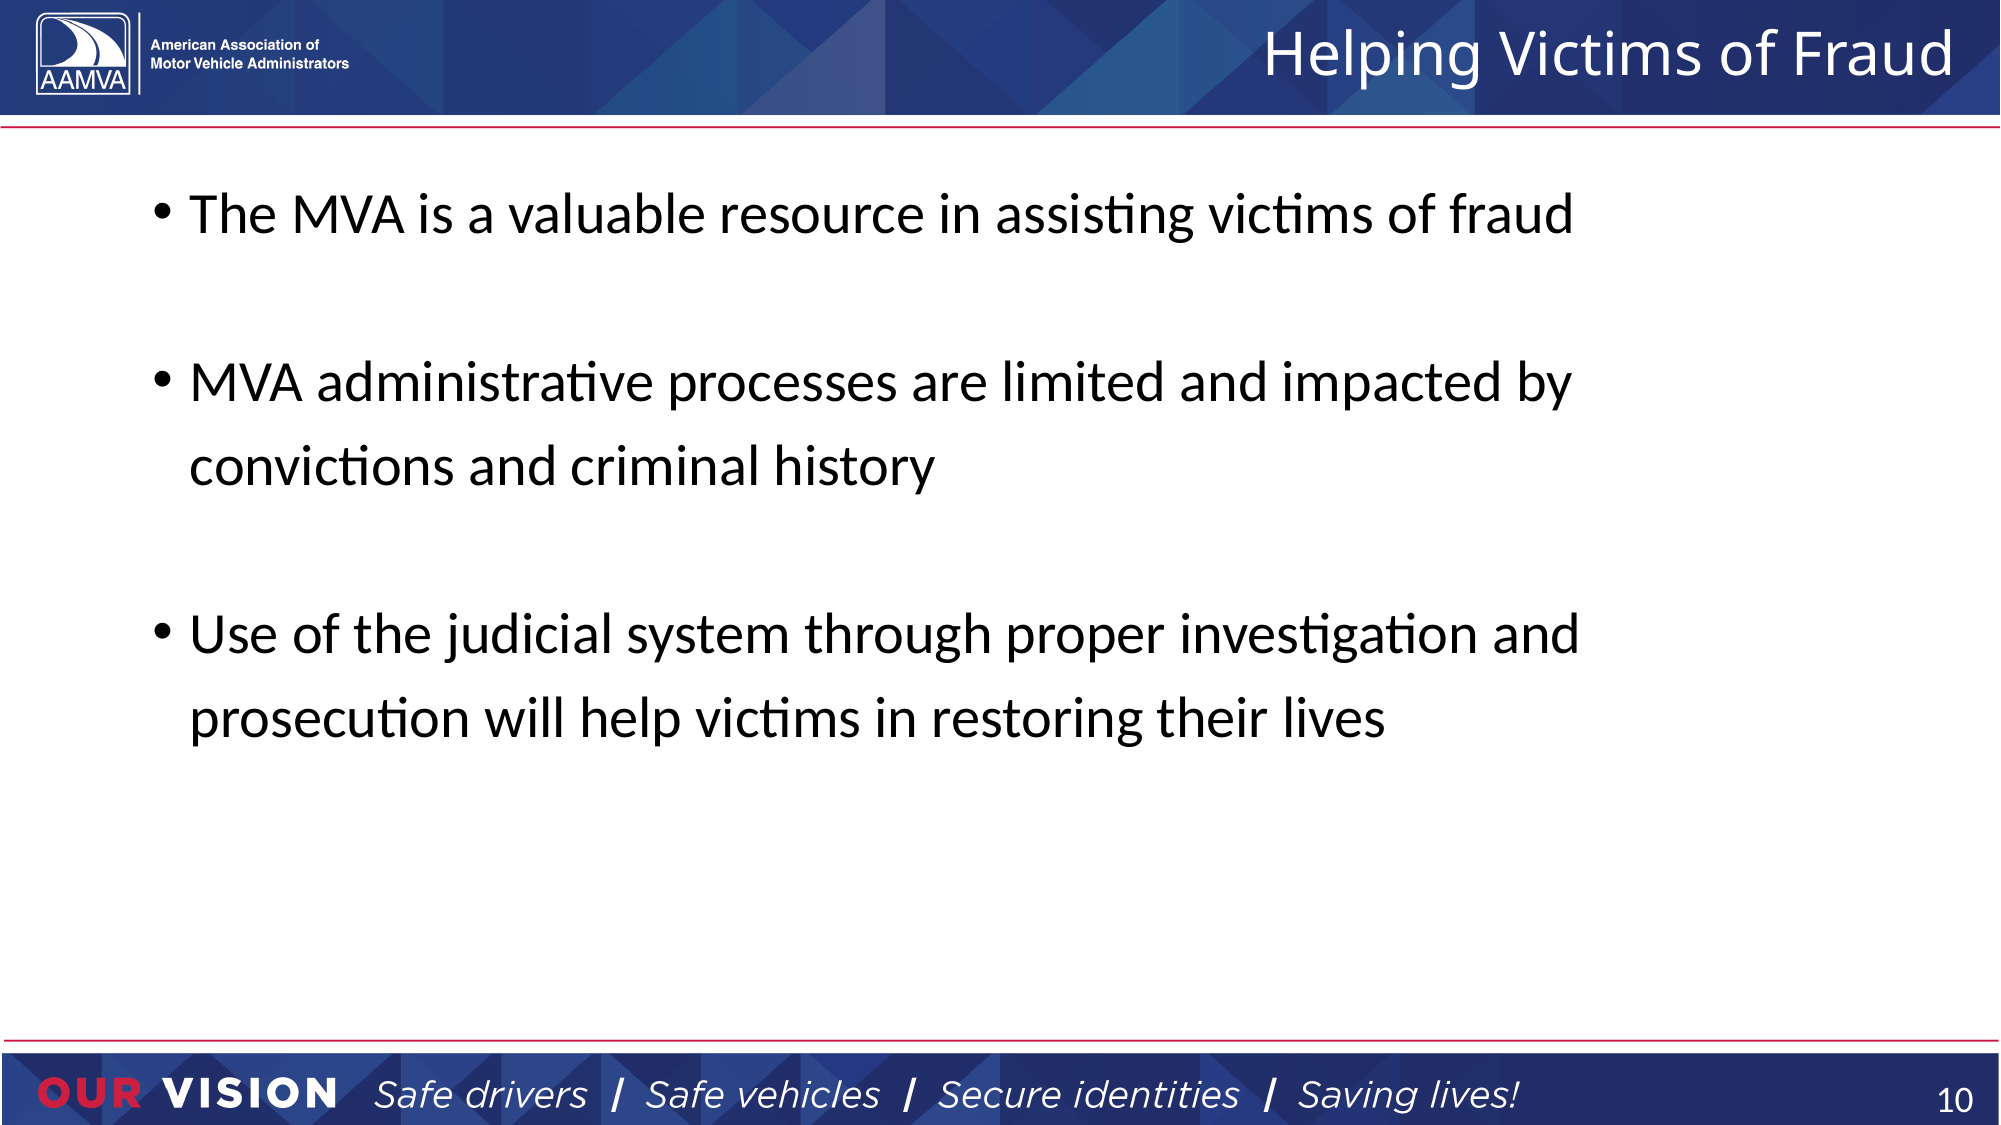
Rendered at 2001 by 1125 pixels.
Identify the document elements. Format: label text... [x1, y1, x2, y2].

slide_number 10 [1538, 1067, 1989, 1125]
list The MVA is a valuable resource in assisting victims of fraud MVA administrative processes are limited and impacted by convictions and criminal history Use of the judicial system through proper investigation and prosecution will help victims in restoring their lives [137, 153, 1863, 997]
title Helping Victims of Fraud [447, 15, 1972, 97]
picture [0, 0, 2000, 136]
picture [0, 996, 2000, 1125]
